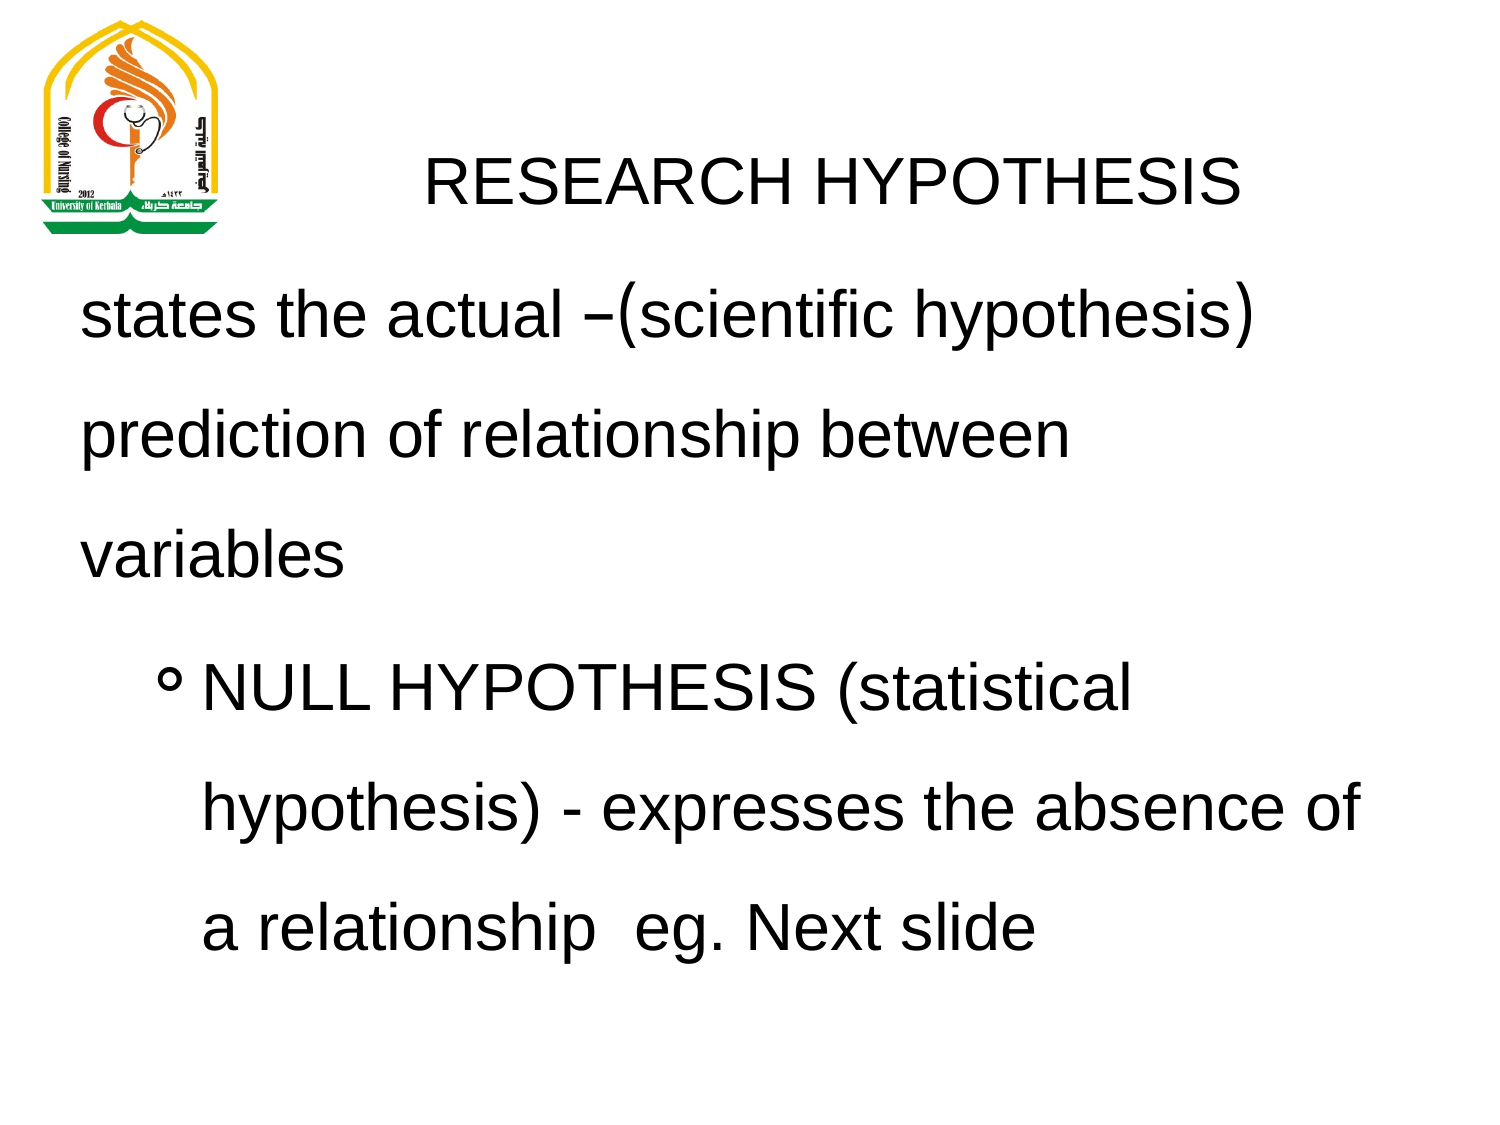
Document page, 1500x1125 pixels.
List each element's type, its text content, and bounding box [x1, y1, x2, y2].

list RESEARCH HYPOTHESIS (scientific hypothesis)– states the actual prediction of relationship between variables NULL HYPOTHESIS (statistical hypothesis) - expresses the absence of a relationship eg. Next slide [64, 90, 1415, 1094]
picture [40, 20, 218, 234]
